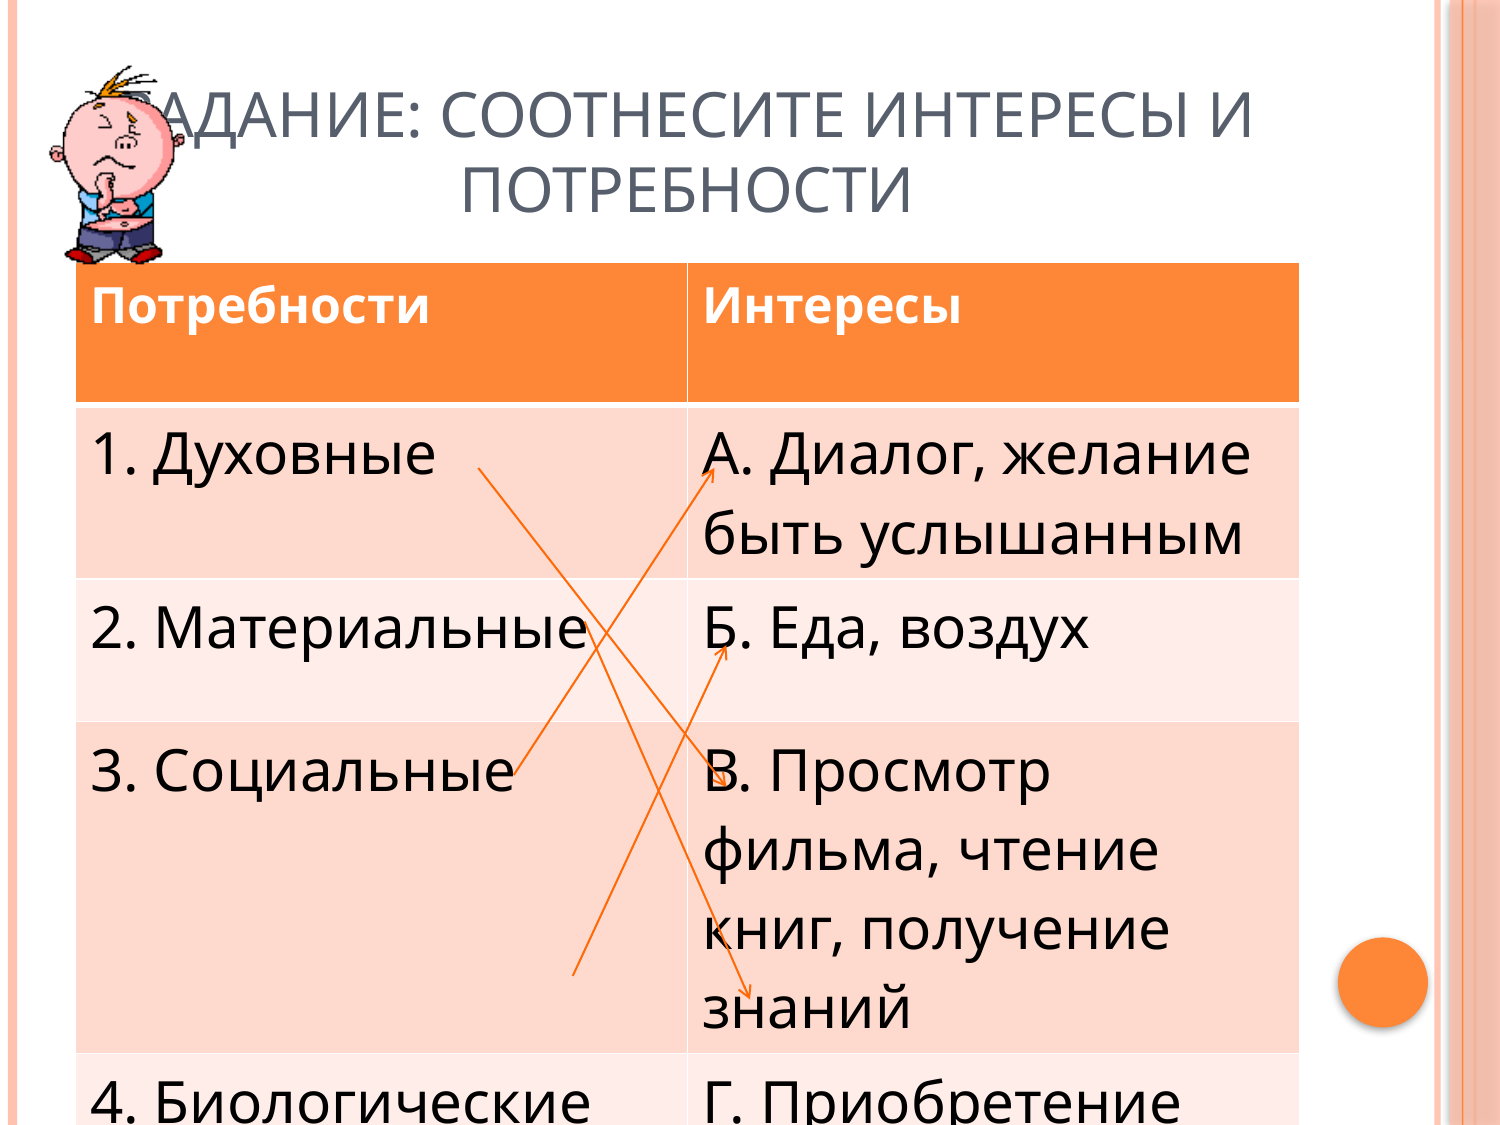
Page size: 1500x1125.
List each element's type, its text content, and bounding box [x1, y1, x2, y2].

table_header Потребности [76, 263, 687, 402]
table_cell 4. Биологические [76, 1054, 687, 1125]
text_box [513, 467, 715, 776]
table_cell А. Диалог, желание быть услышанным [688, 408, 1299, 578]
table_cell 1. Духовные [76, 408, 687, 578]
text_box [572, 644, 727, 977]
table_cell 3. Социальные [76, 722, 687, 1053]
table_cell 2. Материальные [76, 580, 471, 721]
table_header Интересы [688, 263, 1299, 402]
table_cell Г. Приобретение квартиры [688, 1054, 1299, 1125]
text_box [584, 621, 751, 1001]
table_cell В. Просмотр фильма, чтение книг, получение знаний [688, 722, 1299, 1053]
table_cell Б. Еда, воздух [732, 580, 1299, 721]
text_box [477, 467, 565, 788]
picture [28, 30, 214, 268]
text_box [718, 467, 727, 618]
title Задание: соотнесите интересы и потребности [221, 45, 1300, 233]
